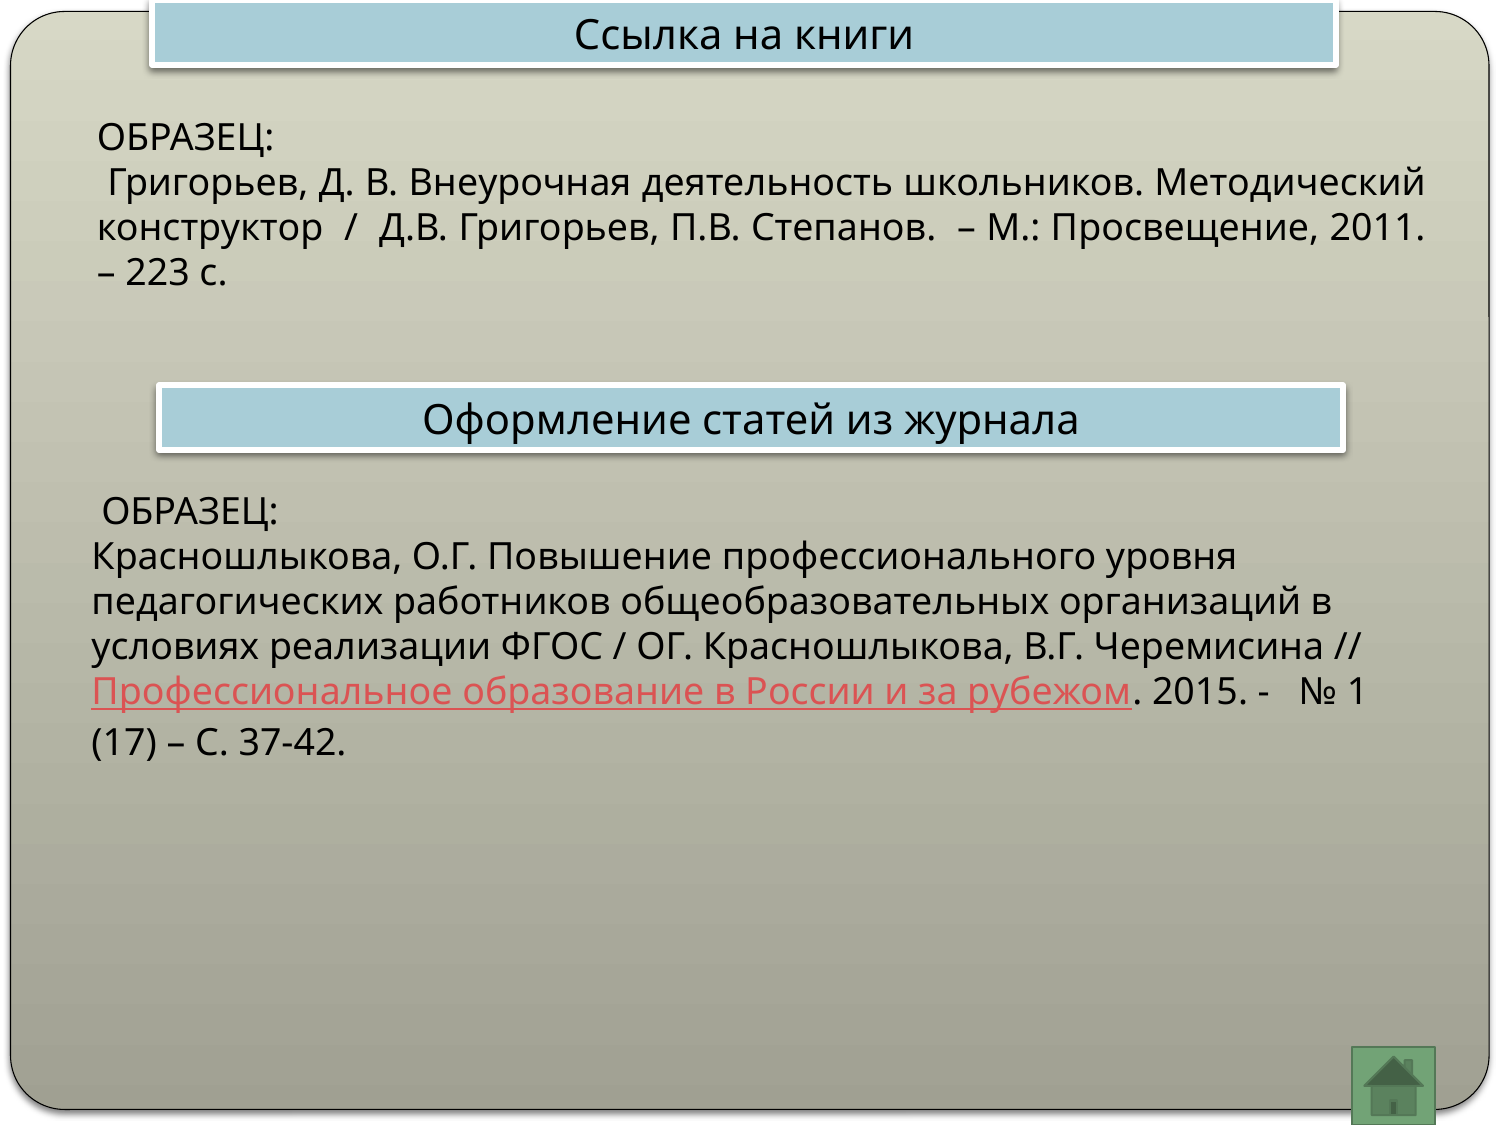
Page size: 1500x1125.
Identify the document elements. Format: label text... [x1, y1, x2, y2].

text_box ОБРАЗЕЦ: Красношлыкова, О.Г. Повышение профессионального уровня педагогических работников общеобразовательных организаций в условиях реализации ФГОС / ОГ. Красношлыкова, В.Г. Черемисина // Профессиональное образование в России и за рубежом. 2015. - № 1 (17) – С. 37-42. [76, 479, 1437, 816]
text_box Оформление статей из журнала [156, 382, 1346, 453]
text_box ОБРАЗЕЦ: Григорьев, Д. В. Внеурочная деятельность школьников. Методический конструктор / Д.В. Григорьев, П.В. Степанов. – М.: Просвещение, 2011. – 223 с. [82, 105, 1442, 346]
text_box [1351, 1046, 1436, 1125]
text_box Ссылка на книги [149, 0, 1339, 68]
